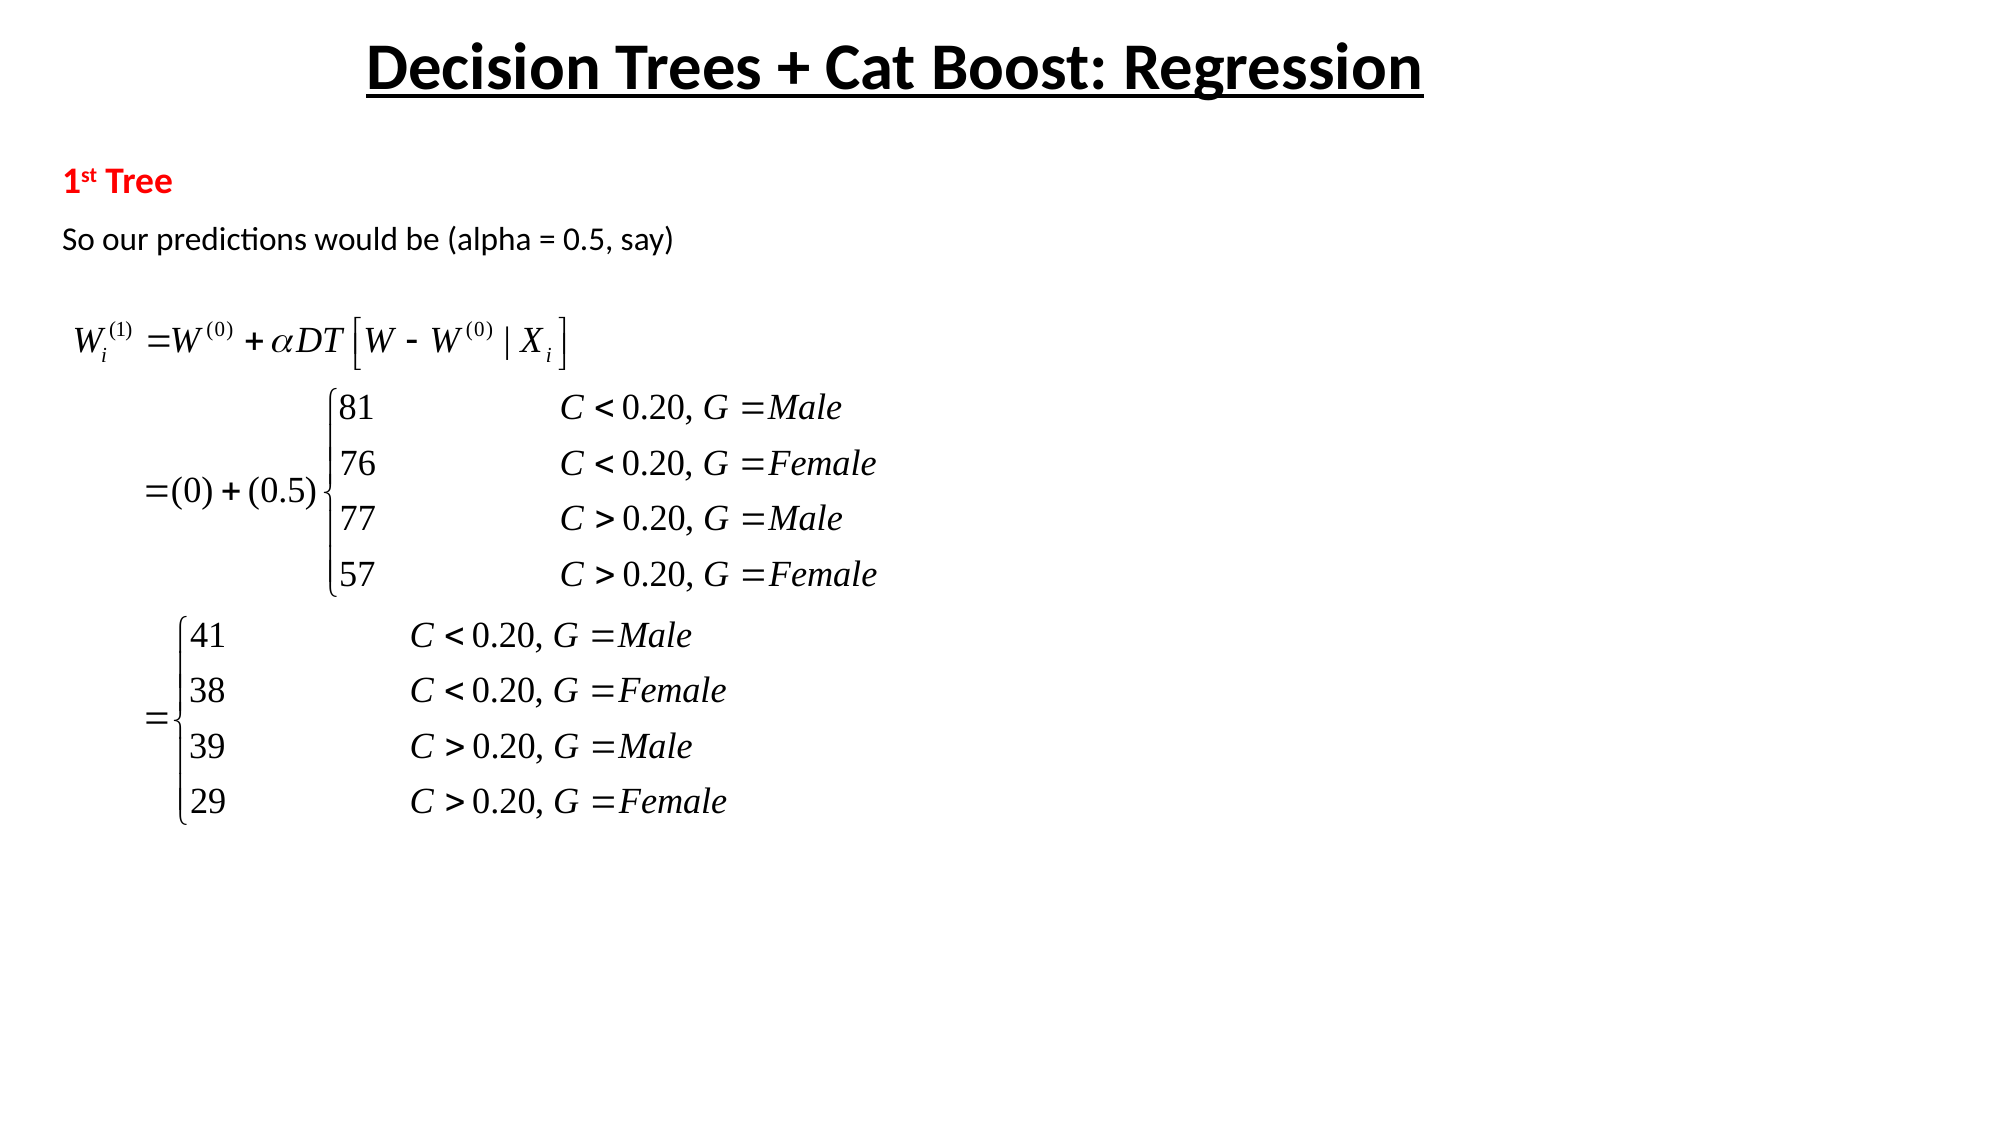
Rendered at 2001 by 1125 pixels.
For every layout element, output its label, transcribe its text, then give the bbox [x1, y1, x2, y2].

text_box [70, 307, 884, 833]
text_box So our predictions would be (alpha = 0.5, say) [47, 210, 1346, 265]
text_box 1st Tree [47, 148, 250, 209]
text_box Decision Trees + Cat Boost: Regression [351, 15, 1667, 111]
